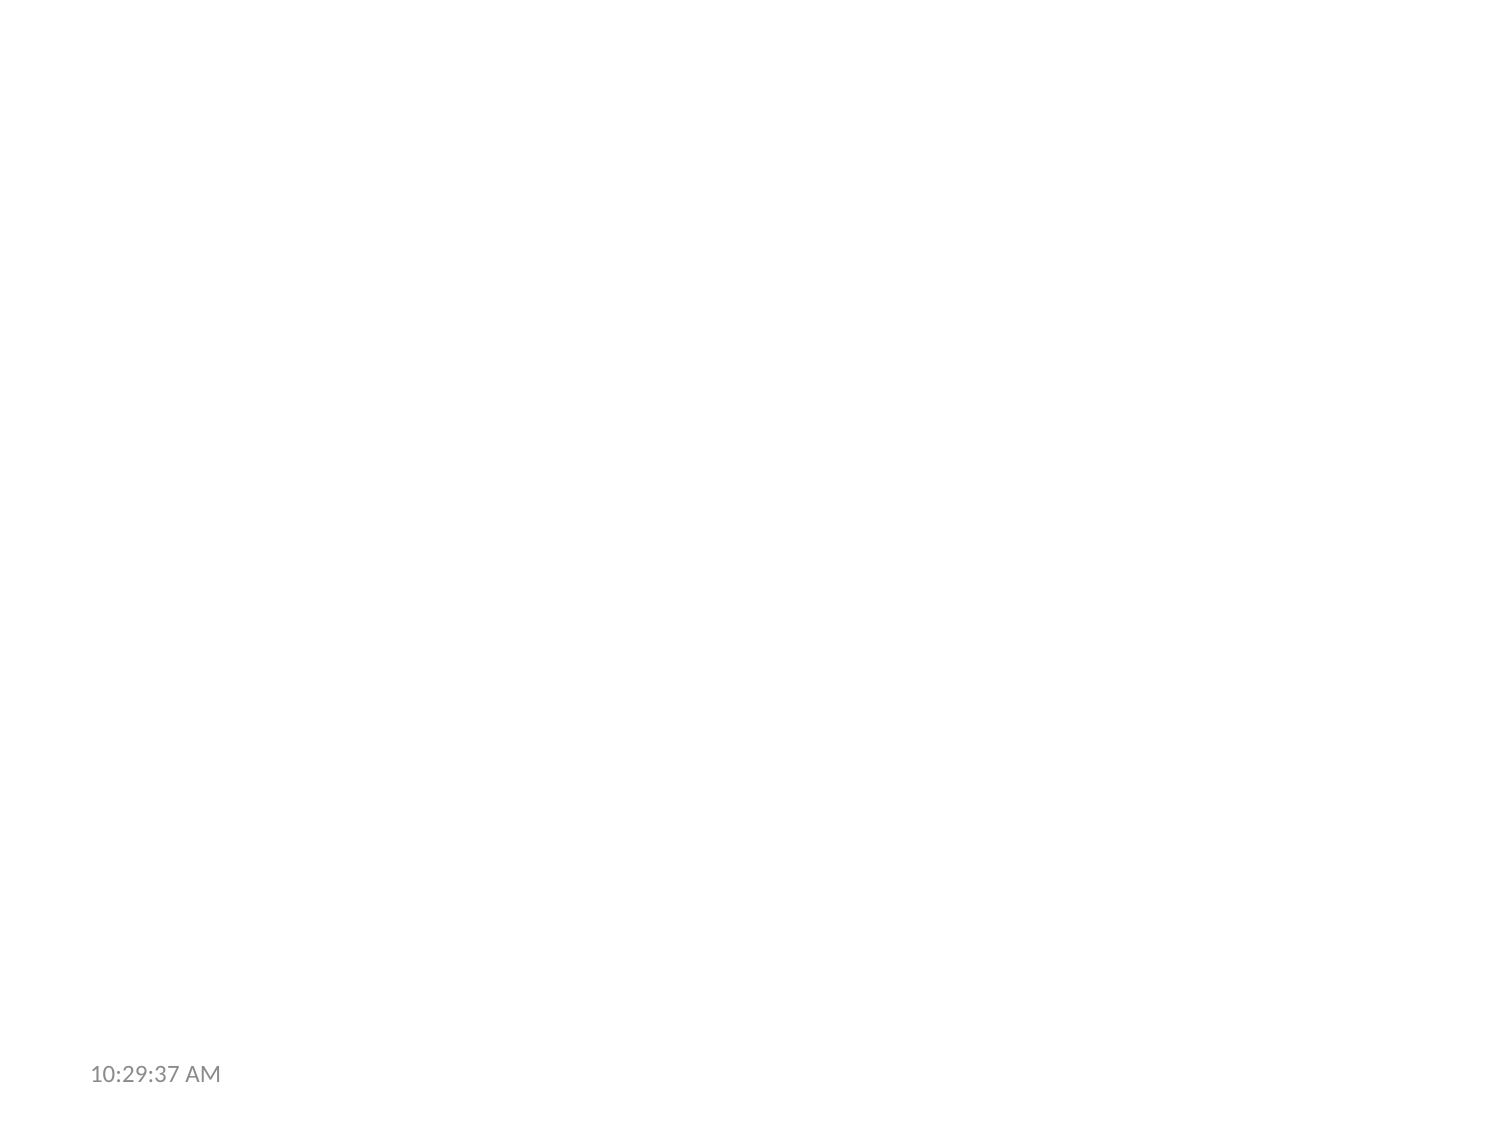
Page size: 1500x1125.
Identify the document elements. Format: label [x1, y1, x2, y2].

slide_number [75, 1042, 425, 1103]
